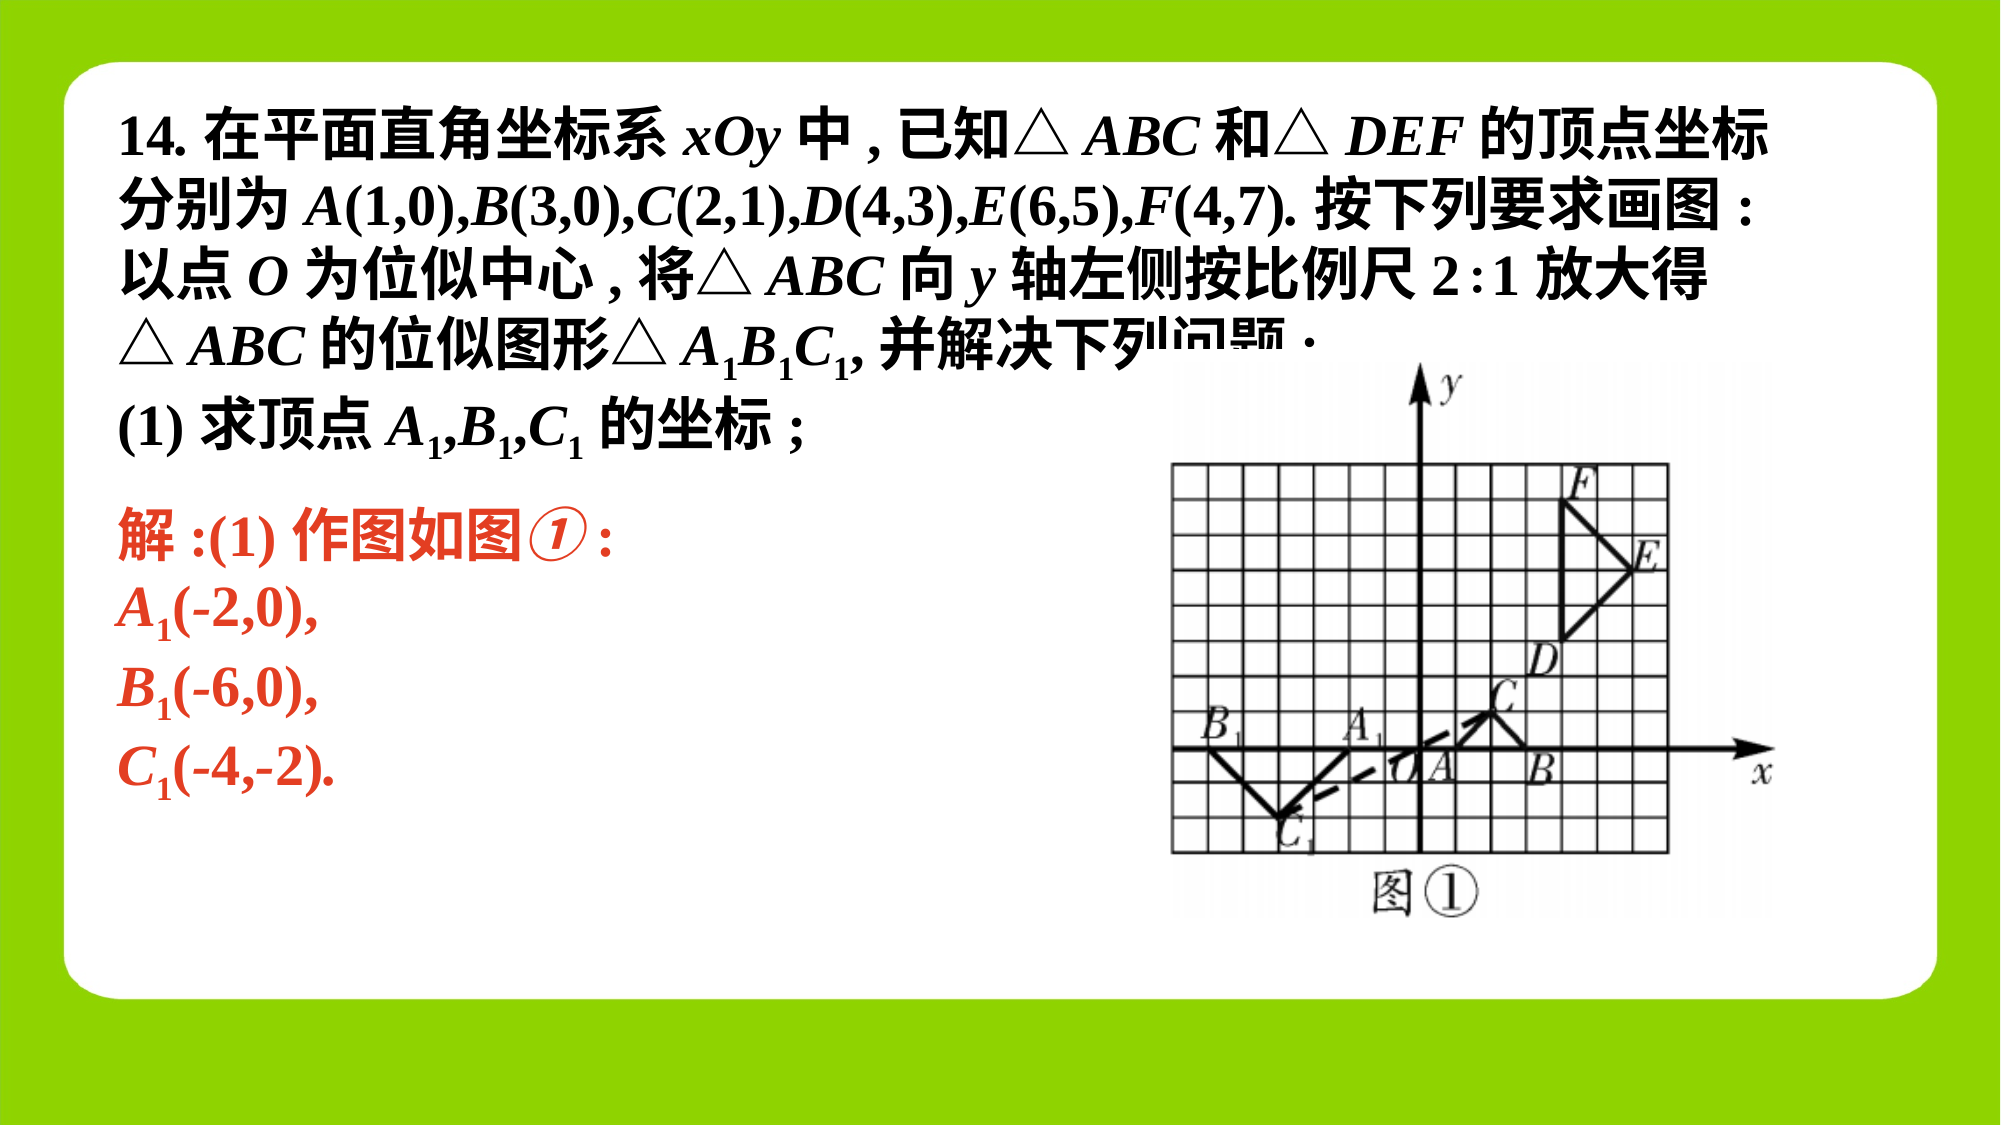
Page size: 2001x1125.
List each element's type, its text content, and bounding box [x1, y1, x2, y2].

text_box 解:(1)作图如图①: A1(-2,0), B1(-6,0), C1(-4,-2). [102, 490, 670, 815]
picture [0, 0, 2001, 1125]
text_box 14.在平面直角坐标系xOy中,已知△ABC和△DEF的顶点坐标分别为A(1,0),B(3,0),C(2,1),D(4,3),E(6,5),F(4,7).按下列要求画图:以点O为位似中心,将△ABC向y轴左侧按比例尺2∶1放大得△ABC的位似图形△A1B1C1,并解决下列问题: (1)求顶点A1,B1,C1的坐标; [102, 90, 1839, 474]
